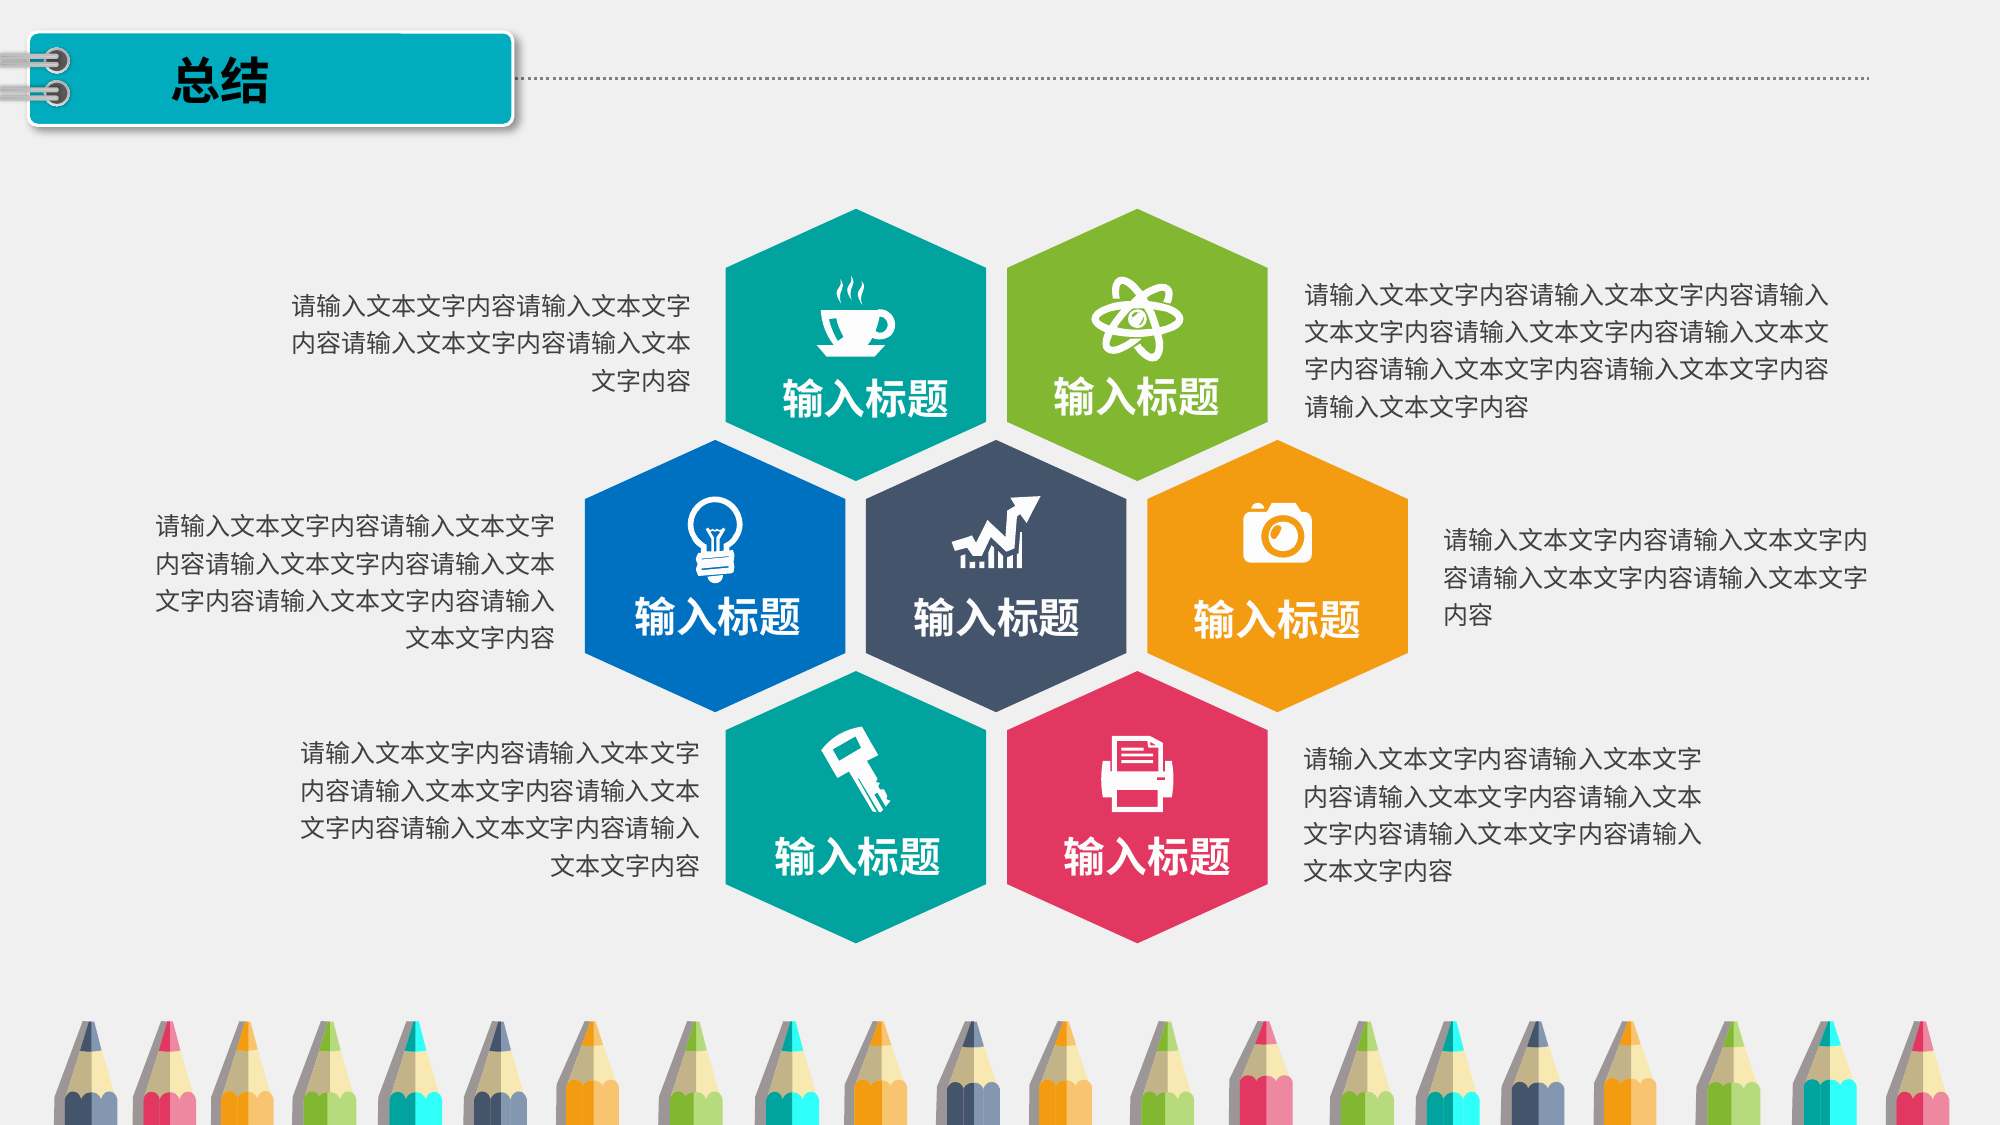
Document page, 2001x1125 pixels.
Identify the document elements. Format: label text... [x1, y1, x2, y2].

text_box [847, 275, 854, 301]
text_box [1326, 1021, 1394, 1125]
text_box [836, 279, 843, 304]
text_box 请输入文本文字内容请输入文本文字内容请输入文本文字内容请输入文本文字内容请输入文本文字内容请输入文本文字内容请输入文本文字内容请输入文本文字内容 [1290, 264, 1858, 429]
text_box 请输入文本文字内容请输入文本文字内容请输入文本文字内容请输入文本文字内容请输入文本文字内容请输入文本文字内容 [1288, 728, 1719, 894]
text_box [1692, 1021, 1761, 1125]
text_box 请输入文本文字内容请输入文本文字内容请输入文本文字内容请输入文本文字内容 [276, 275, 707, 403]
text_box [374, 1021, 443, 1125]
text_box 输入标题 [619, 583, 817, 649]
text_box [969, 560, 976, 569]
text_box [725, 671, 987, 944]
text_box [1007, 208, 1268, 482]
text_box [0, 31, 513, 126]
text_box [288, 1021, 357, 1125]
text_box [50, 1021, 118, 1125]
text_box [816, 309, 896, 357]
text_box [725, 208, 987, 482]
text_box [988, 545, 995, 569]
text_box [1243, 502, 1312, 563]
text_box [1225, 1021, 1293, 1125]
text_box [1882, 1021, 1950, 1125]
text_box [1411, 1021, 1480, 1125]
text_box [1497, 1021, 1565, 1125]
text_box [128, 1021, 197, 1125]
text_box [460, 1021, 527, 1125]
text_box [857, 280, 865, 306]
text_box [979, 560, 985, 569]
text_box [933, 1021, 1000, 1125]
text_box [1007, 671, 1268, 944]
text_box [654, 1021, 723, 1125]
text_box 输入标题 [1179, 586, 1376, 652]
text_box [687, 496, 743, 583]
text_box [840, 1021, 908, 1125]
text_box [951, 496, 1041, 556]
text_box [751, 1021, 819, 1125]
text_box [1147, 439, 1408, 713]
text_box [552, 1021, 619, 1125]
text_box 请输入文本文字内容请输入文本文字内容请输入文本文字内容请输入文本文字内容 [1428, 509, 1902, 637]
text_box [821, 726, 891, 813]
text_box [584, 439, 846, 713]
text_box 输入标题 [767, 365, 964, 431]
text_box [1091, 276, 1184, 362]
text_box 输入标题 [759, 823, 957, 889]
text_box 输入标题 [898, 584, 1096, 650]
text_box 请输入文本文字内容请输入文本文字内容请输入文本文字内容请输入文本文字内容请输入文本文字内容请输入文本文字内容 [140, 495, 571, 661]
text_box [1007, 554, 1013, 569]
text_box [1788, 1021, 1857, 1125]
text_box 请输入文本文字内容请输入文本文字内容请输入文本文字内容请输入文本文字内容请输入文本文字内容请输入文本文字内容 [284, 723, 716, 888]
text_box 输入标题 [1048, 823, 1246, 889]
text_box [1025, 1021, 1092, 1125]
text_box [998, 550, 1004, 569]
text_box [1126, 1021, 1195, 1125]
text_box 输入标题 [1038, 363, 1236, 429]
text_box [1590, 1021, 1657, 1125]
text_box [1016, 532, 1022, 569]
text_box [1101, 735, 1174, 813]
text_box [207, 1021, 274, 1125]
text_box [960, 554, 966, 569]
text_box [865, 439, 1127, 713]
